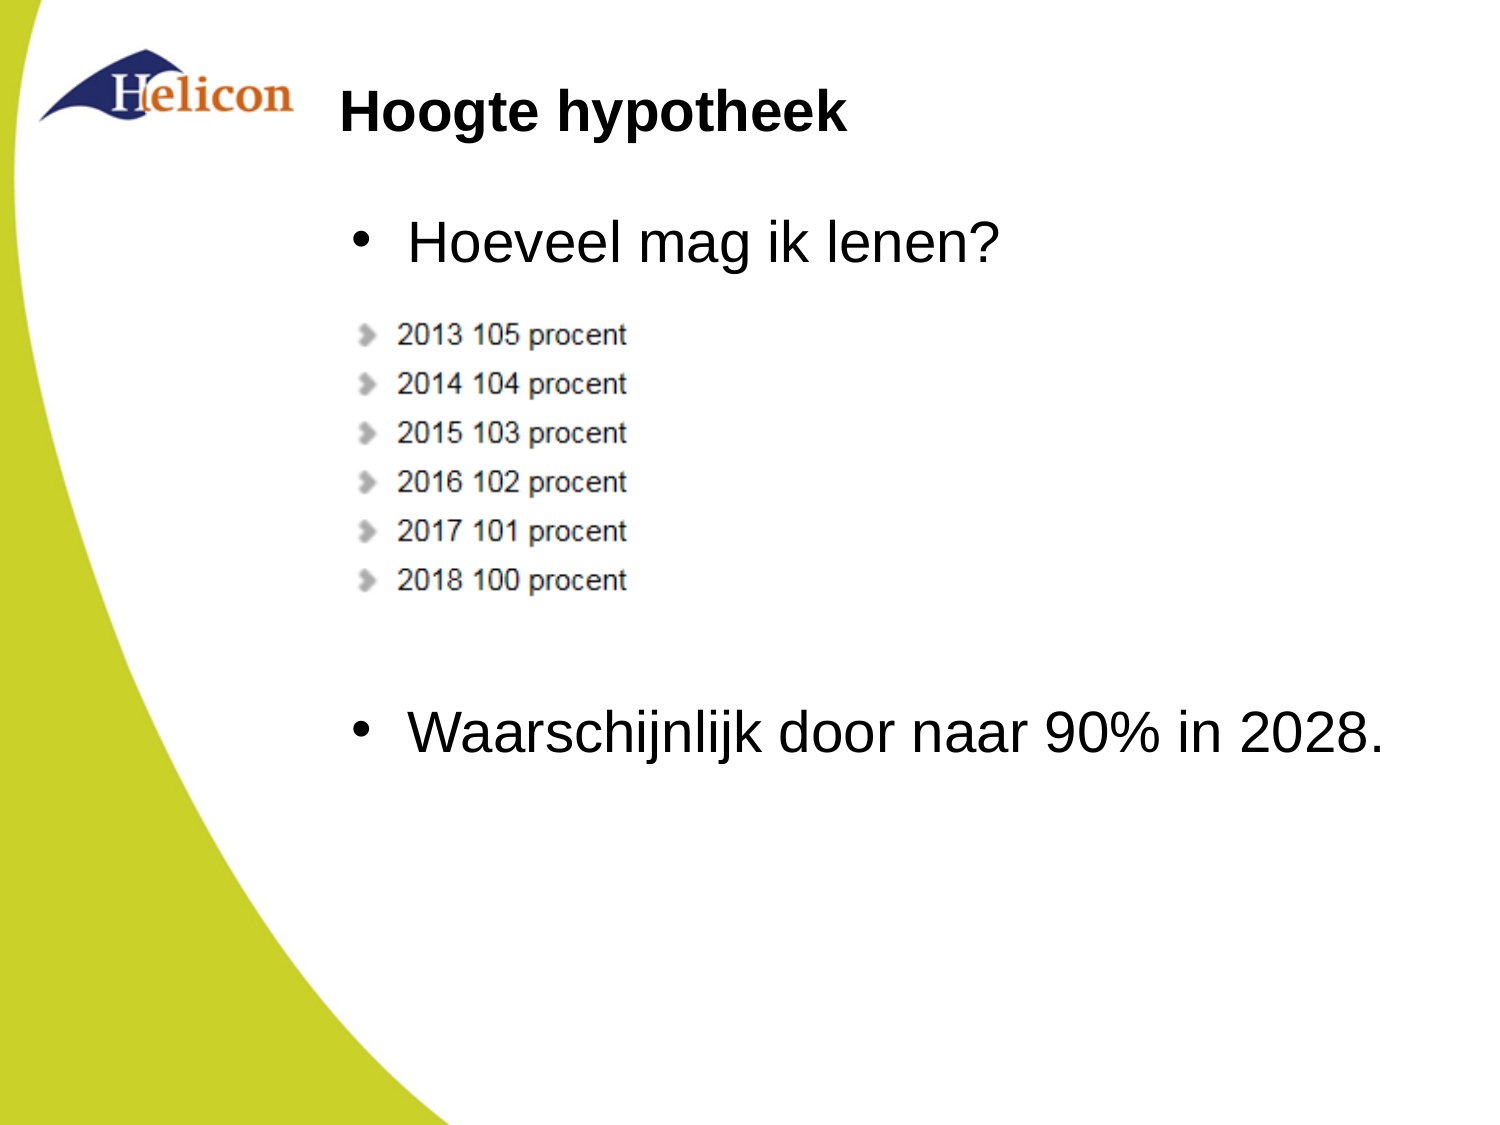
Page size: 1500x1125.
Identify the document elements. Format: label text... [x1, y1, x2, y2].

title Hoogte hypotheek [324, 54, 1415, 161]
picture [0, 0, 1500, 1125]
list Hoeveel mag ik lenen? Waarschijnlijk door naar 90% in 2028. [336, 196, 1425, 1005]
